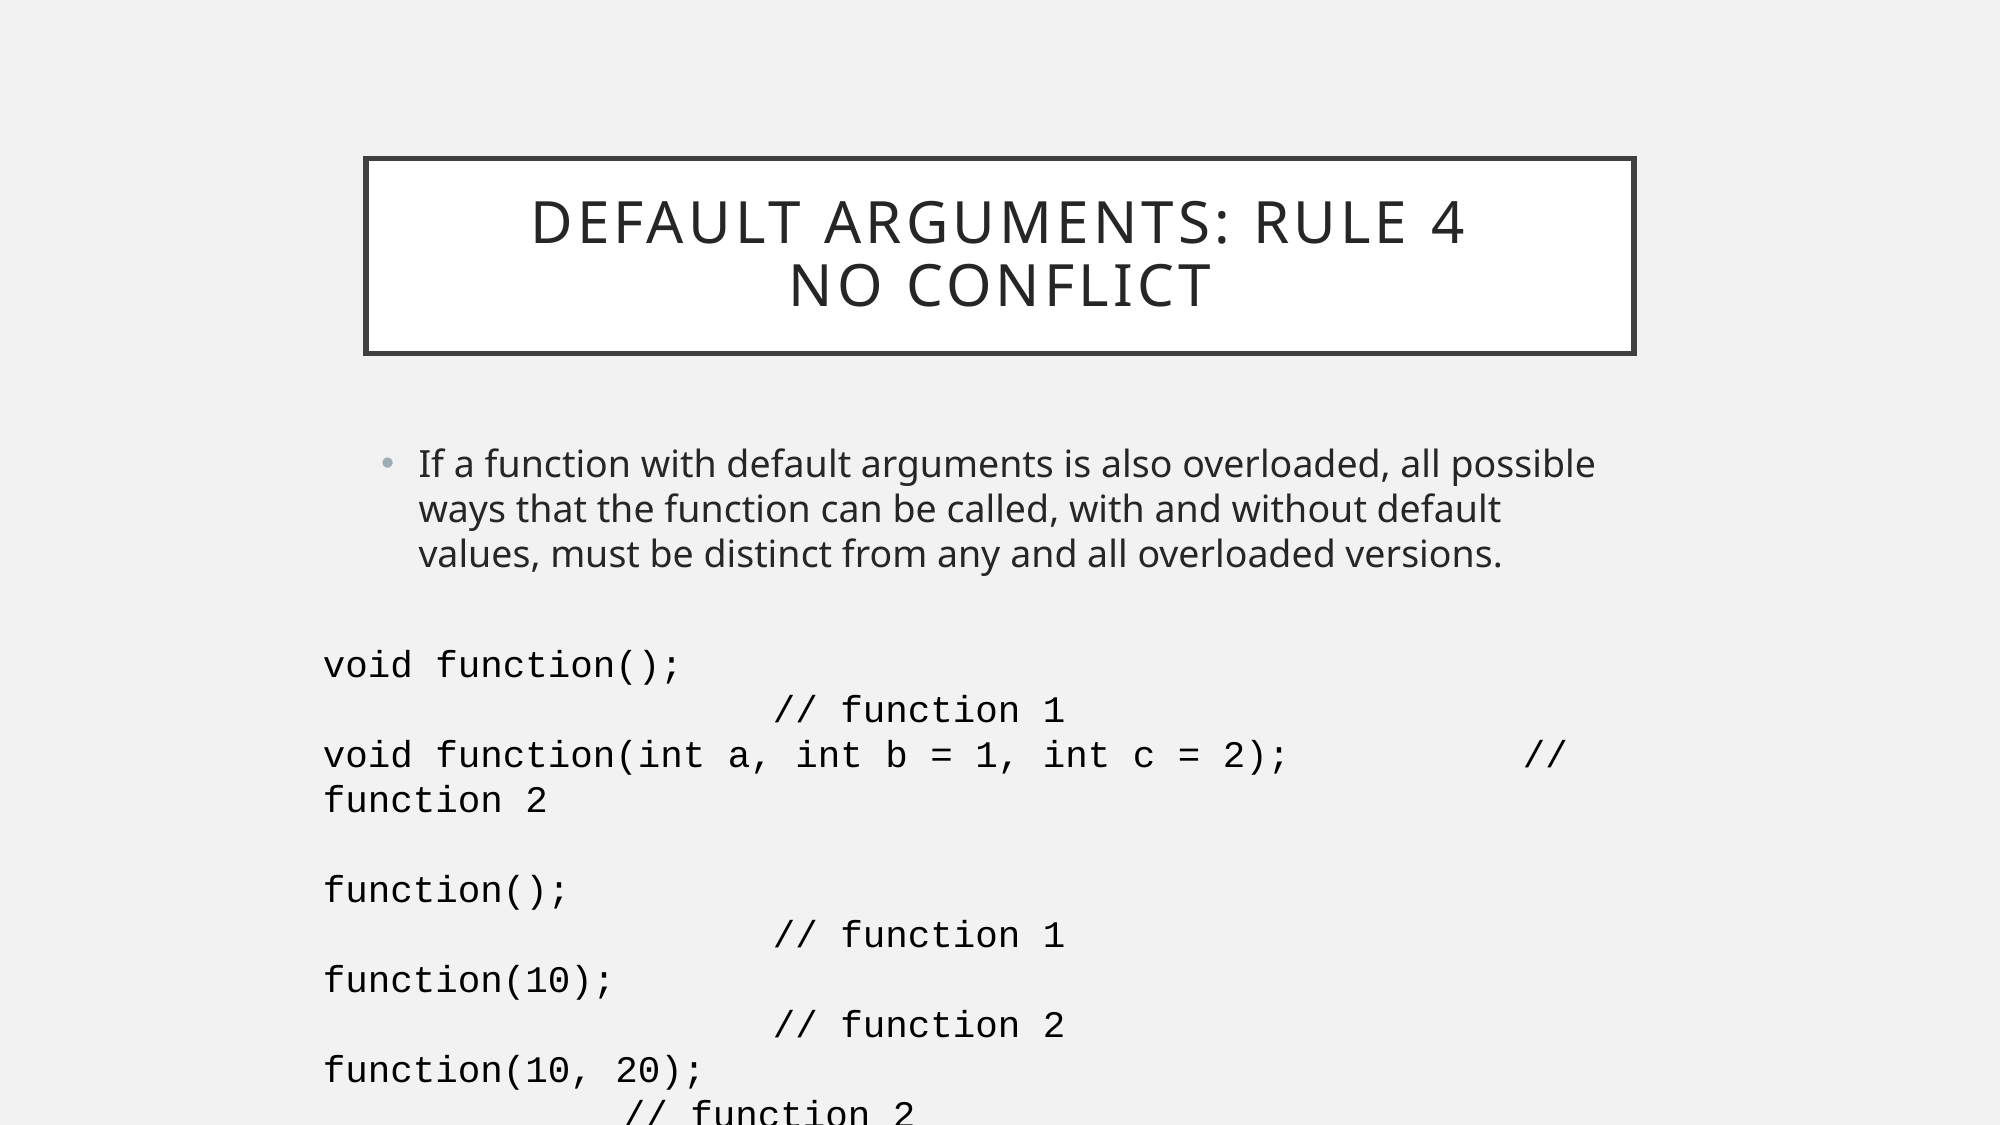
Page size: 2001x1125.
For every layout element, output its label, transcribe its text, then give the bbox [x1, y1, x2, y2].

text_box void function(); // function 1 void function(int a, int b = 1, int c = 2); // function 2 function(); // function 1 function(10); // function 2 function(10, 20); // function 2 function(10, 20, 30); // function 2 [308, 632, 1702, 1125]
list If a function with default arguments is also overloaded, all possible ways that the function can be called, with and without default values, must be distinct from any and all overloaded versions. [366, 432, 1634, 614]
title Default Arguments: Rule 4 No Conflict [363, 156, 1637, 356]
